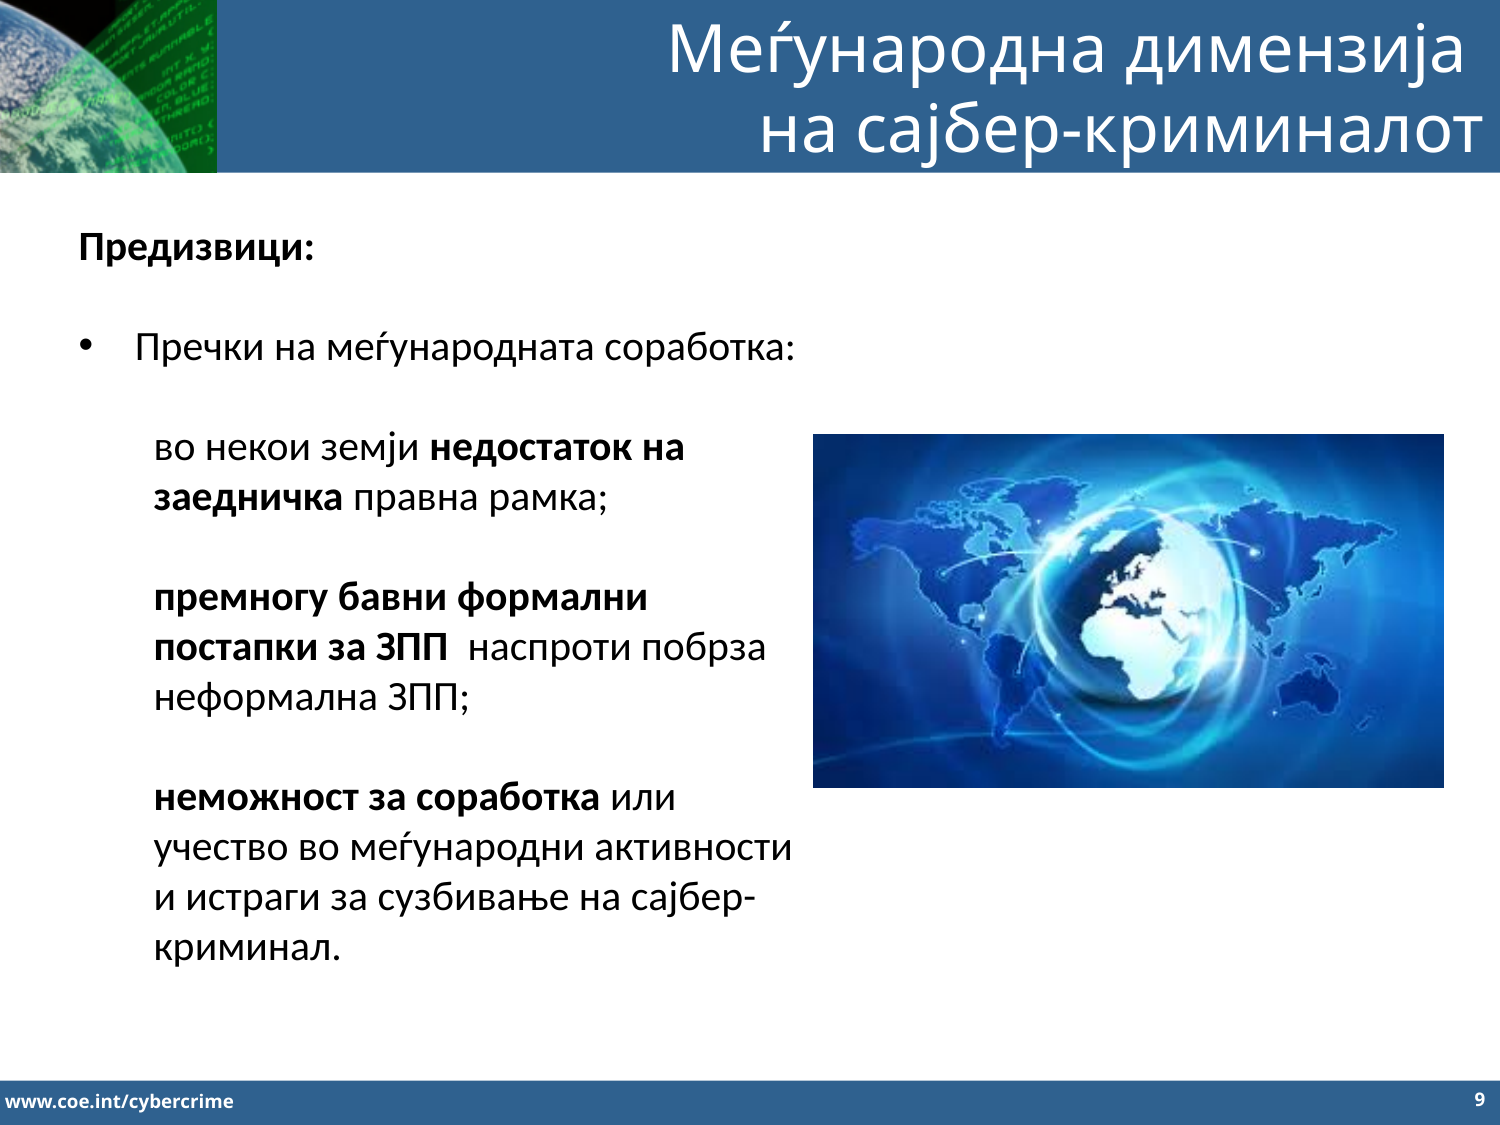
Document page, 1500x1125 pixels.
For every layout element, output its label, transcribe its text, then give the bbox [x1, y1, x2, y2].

picture [0, 1, 217, 173]
text_box Меѓународна димензија на сајбер-криминалот [329, 9, 1500, 162]
text_box Предизвици: Пречки на меѓународната соработка: во некои земји недостаток на заедничка правна рамка; премногу бавни формални постапки за ЗПП наспроти побрза неформална ЗПП; неможност за соработка или учество во меѓународни активности и истраги за сузбивање на сајбер-криминал. [63, 161, 814, 977]
slide_number 9 [1149, 1079, 1500, 1125]
picture [813, 434, 1444, 788]
